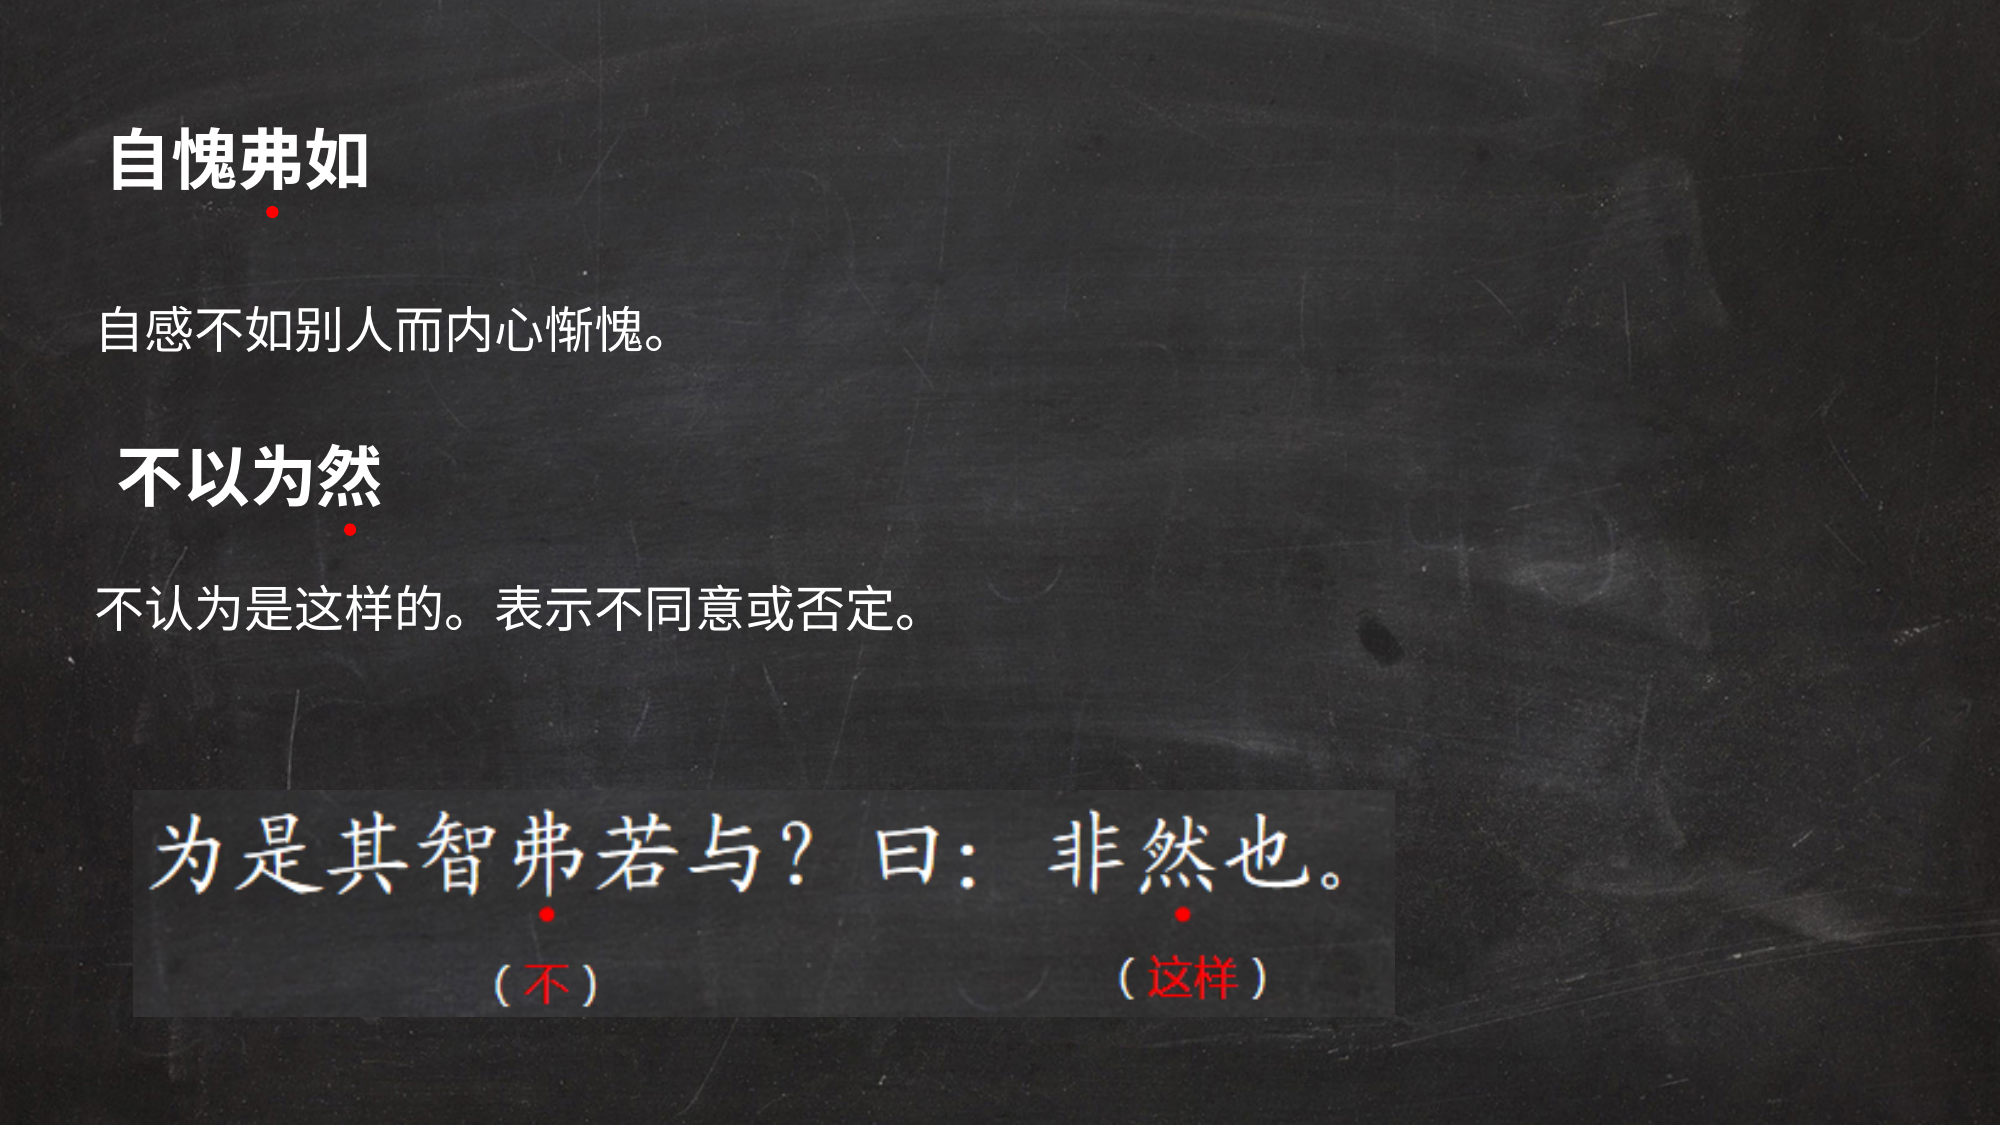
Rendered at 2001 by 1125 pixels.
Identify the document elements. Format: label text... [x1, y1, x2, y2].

text_box [266, 205, 279, 219]
text_box 不以为然 [101, 427, 399, 523]
text_box 自愧弗如 [89, 110, 387, 205]
text_box 不认为是这样的。表示不同意或否定。 [20, 570, 1787, 645]
text_box [343, 523, 357, 536]
text_box 自感不如别人而内心惭愧。 [20, 291, 1787, 366]
picture [0, 0, 2000, 1125]
